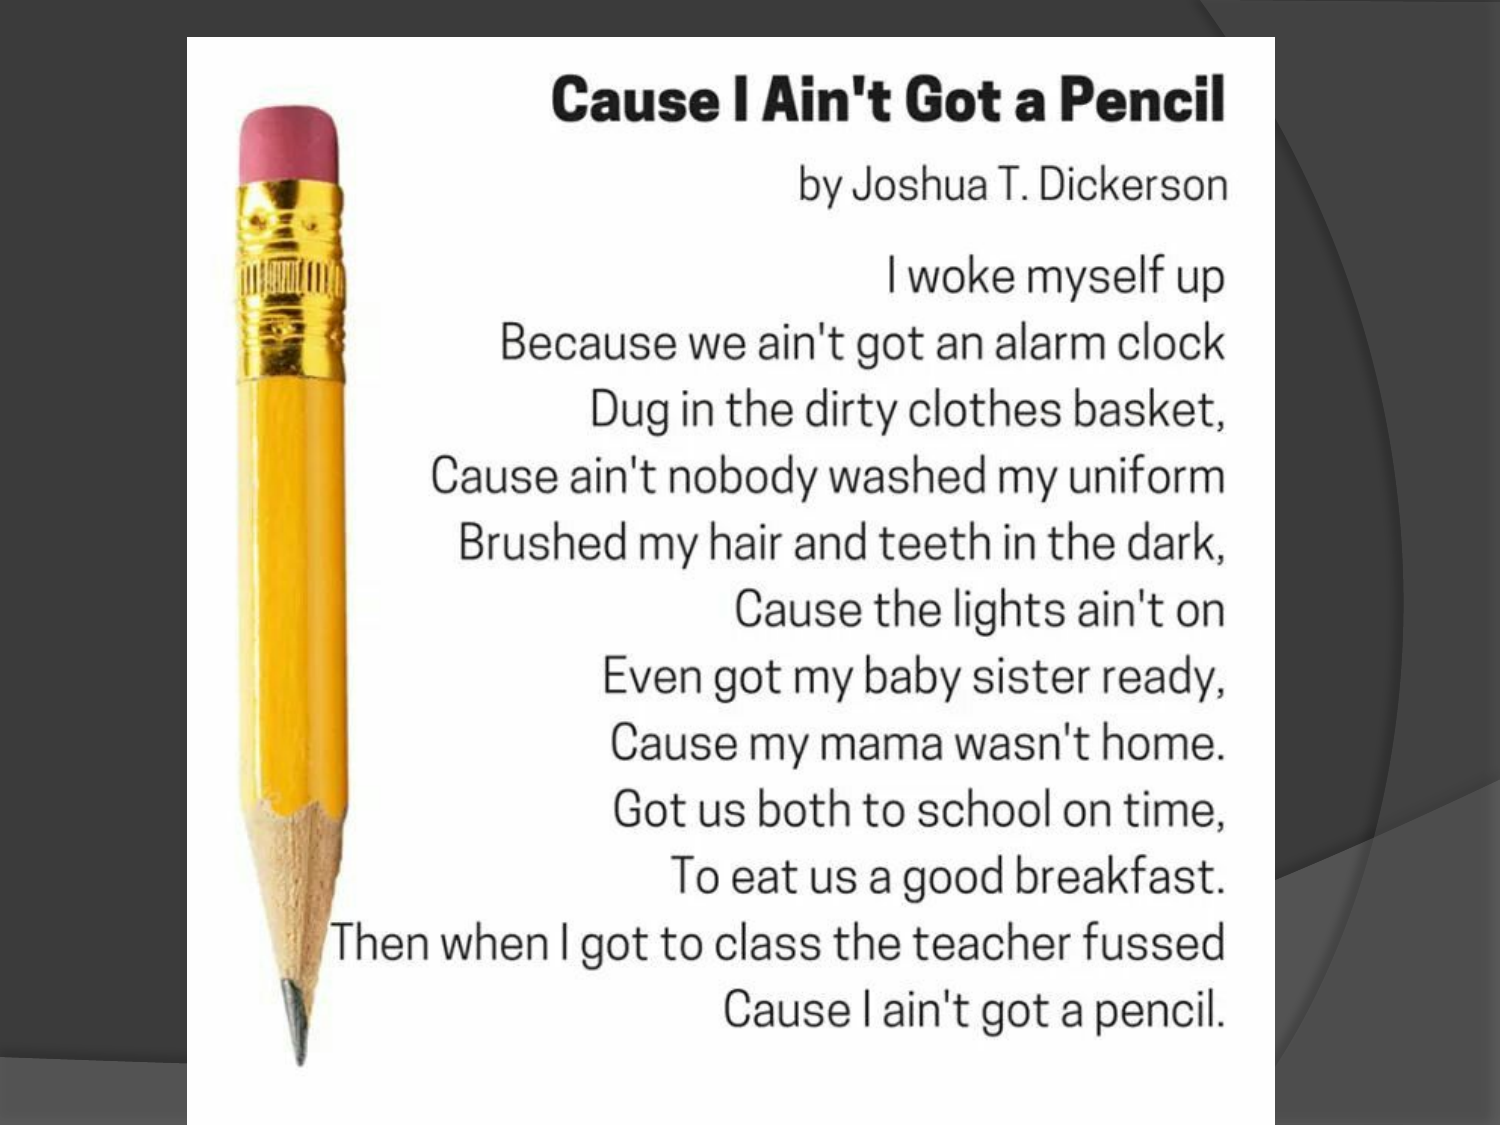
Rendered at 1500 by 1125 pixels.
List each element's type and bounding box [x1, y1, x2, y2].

picture [187, 37, 1276, 1125]
